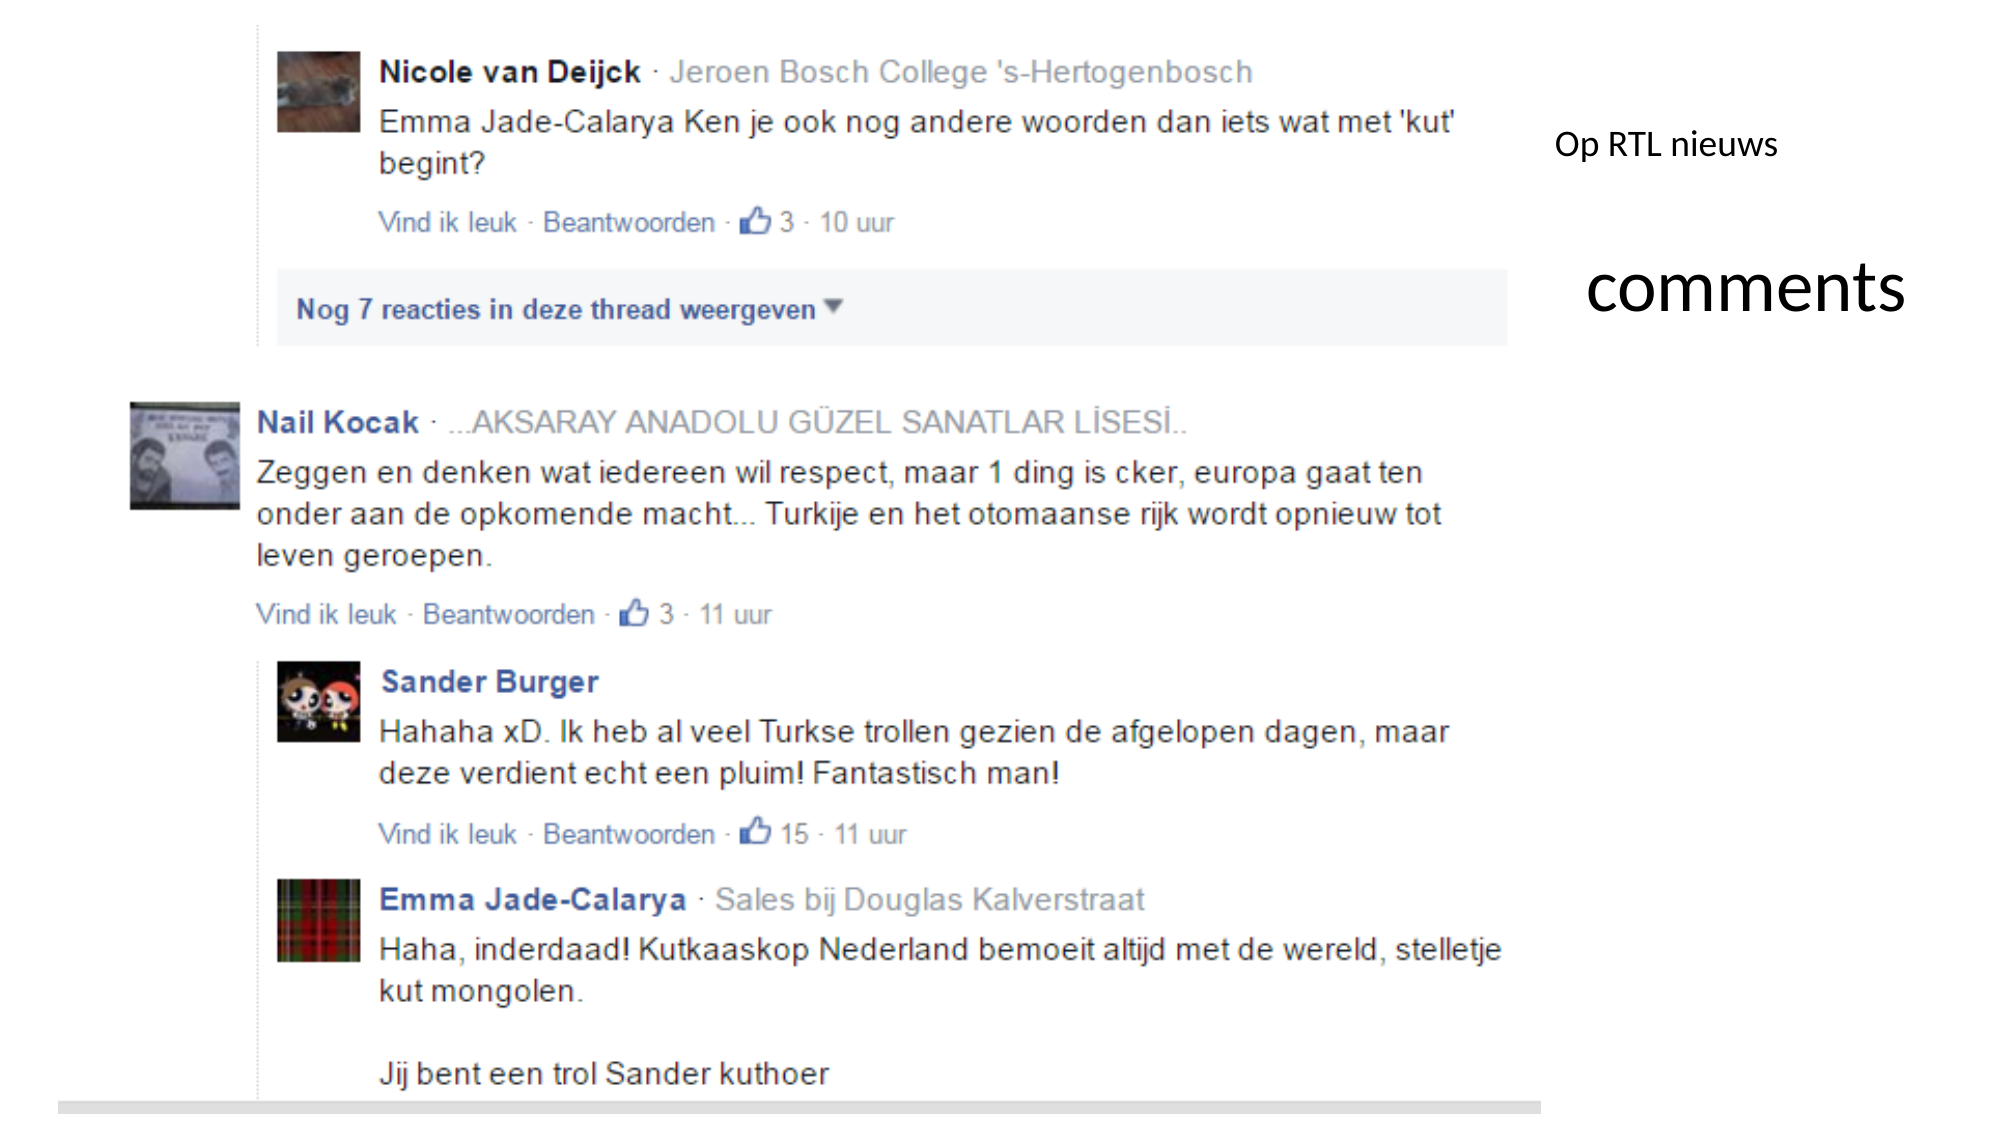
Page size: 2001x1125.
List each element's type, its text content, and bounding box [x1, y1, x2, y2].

picture [58, 25, 1541, 1114]
text_box Op RTL nieuws [1541, 111, 1961, 172]
text_box comments [1571, 228, 1931, 334]
